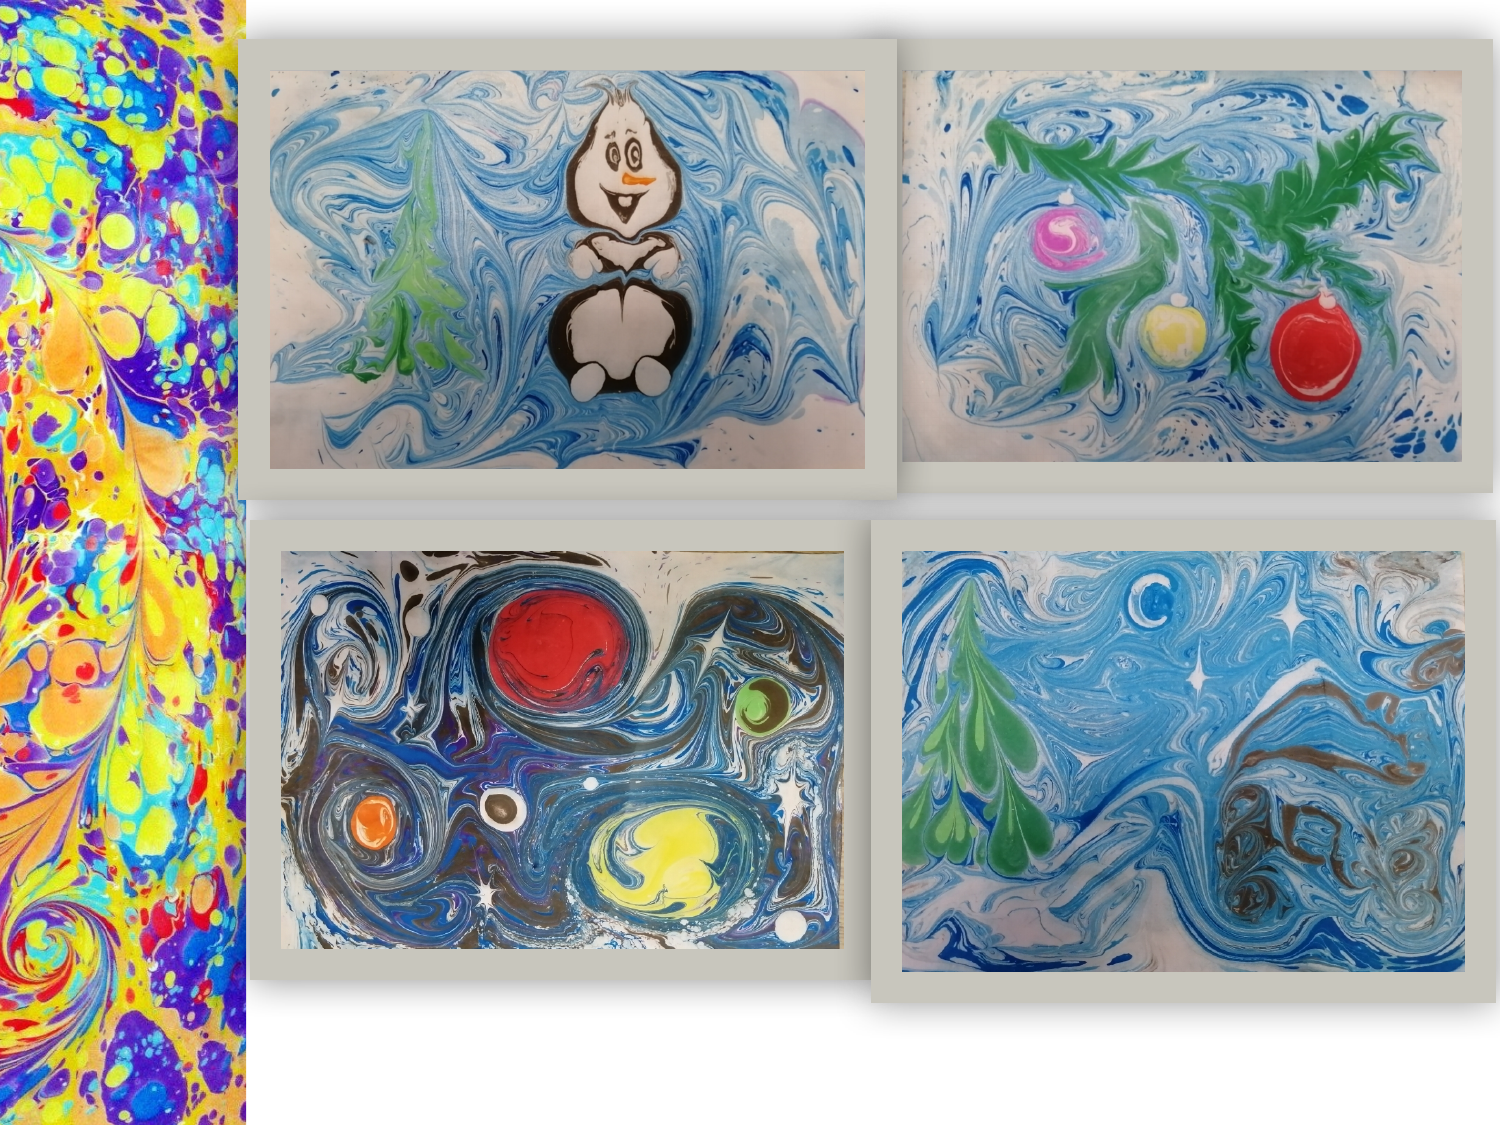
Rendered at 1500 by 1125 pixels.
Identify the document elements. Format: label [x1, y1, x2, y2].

picture [902, 70, 1462, 462]
picture [0, 1, 866, 1125]
picture [902, 550, 1466, 973]
